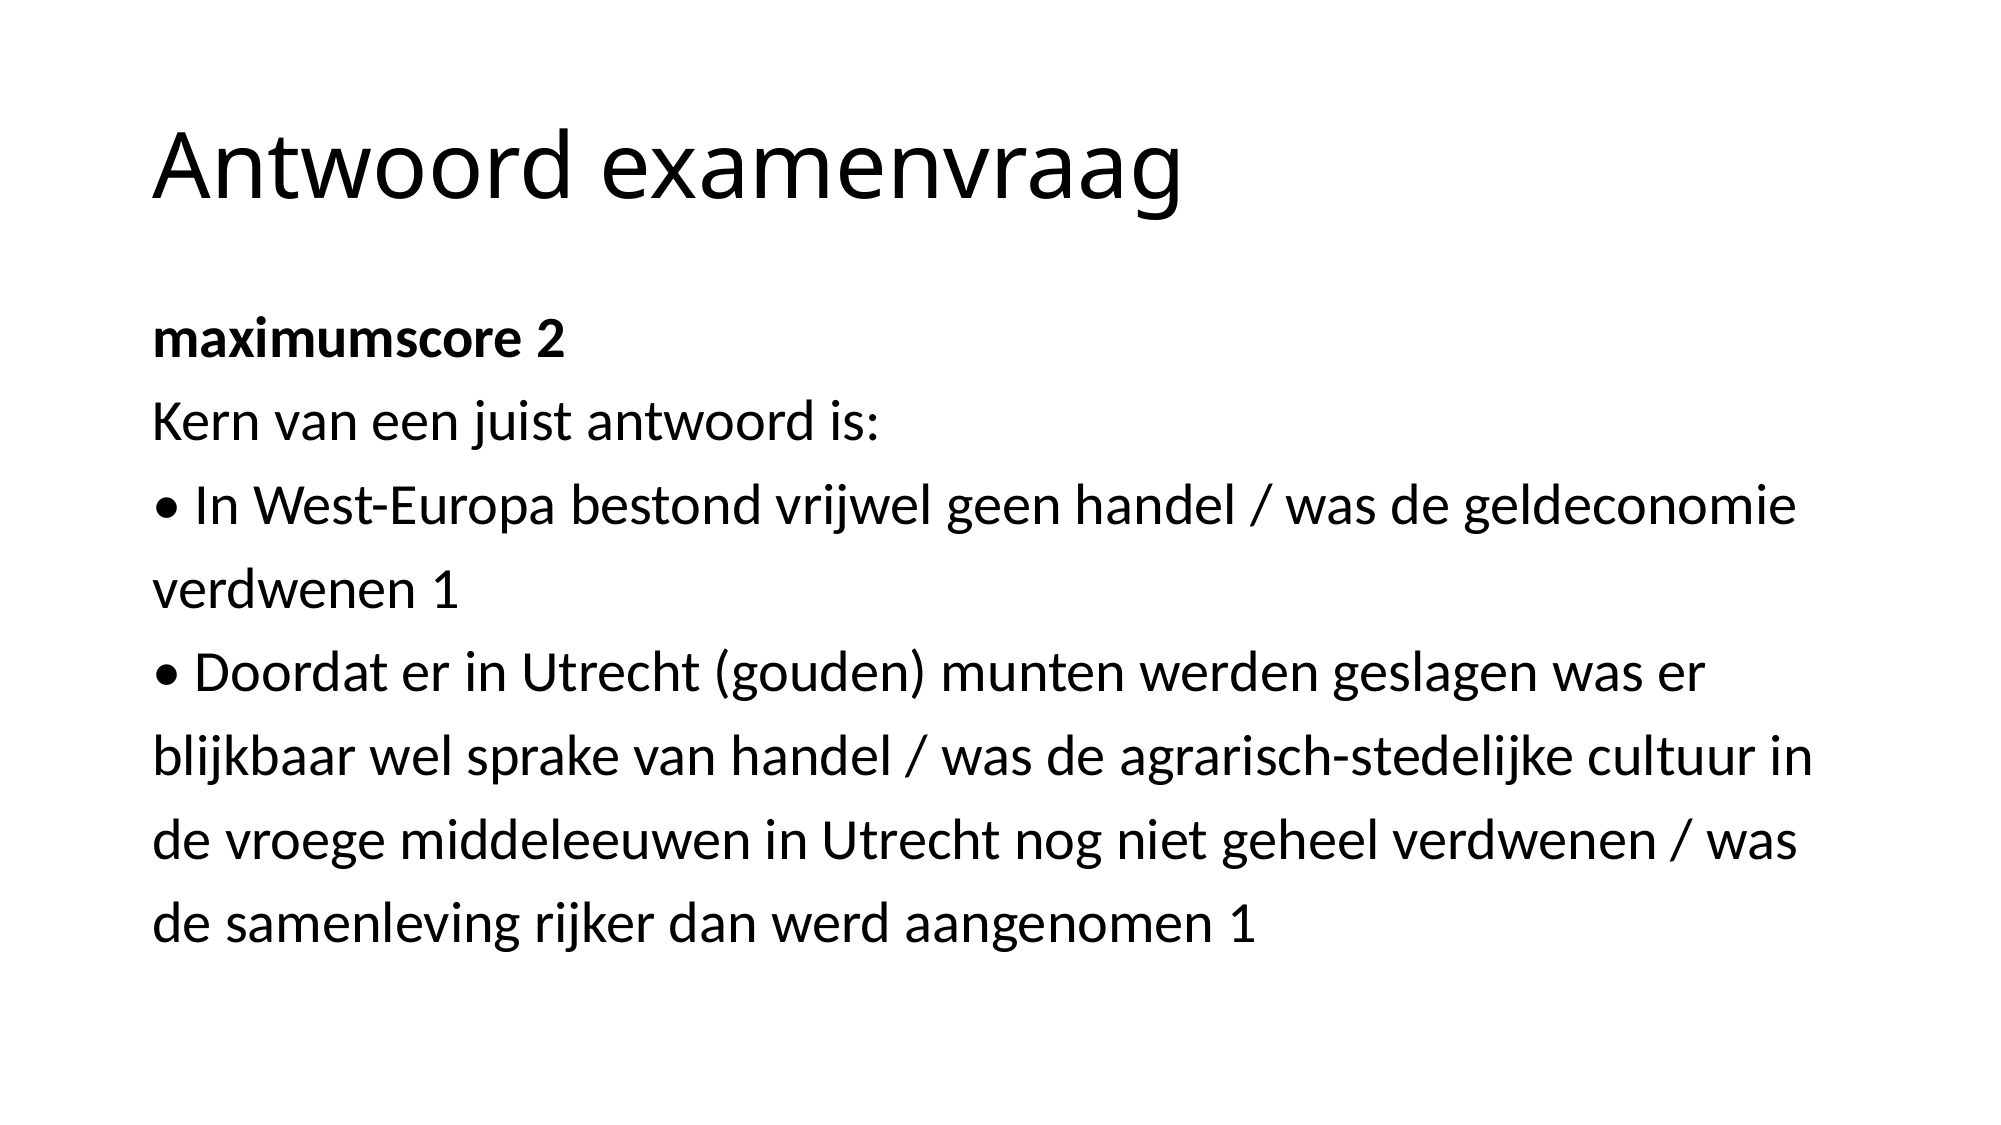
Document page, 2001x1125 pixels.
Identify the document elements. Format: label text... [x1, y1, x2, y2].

title Antwoord examenvraag [137, 59, 1863, 278]
list maximumscore 2 Kern van een juist antwoord is: • In West-Europa bestond vrijwel geen handel / was de geldeconomie verdwenen 1 • Doordat er in Utrecht (gouden) munten werden geslagen was er blijkbaar wel sprake van handel / was de agrarisch-stedelijke cultuur in de vroege middeleeuwen in Utrecht nog niet geheel verdwenen / was de samenleving rijker dan werd aangenomen 1 [137, 299, 1863, 1014]
